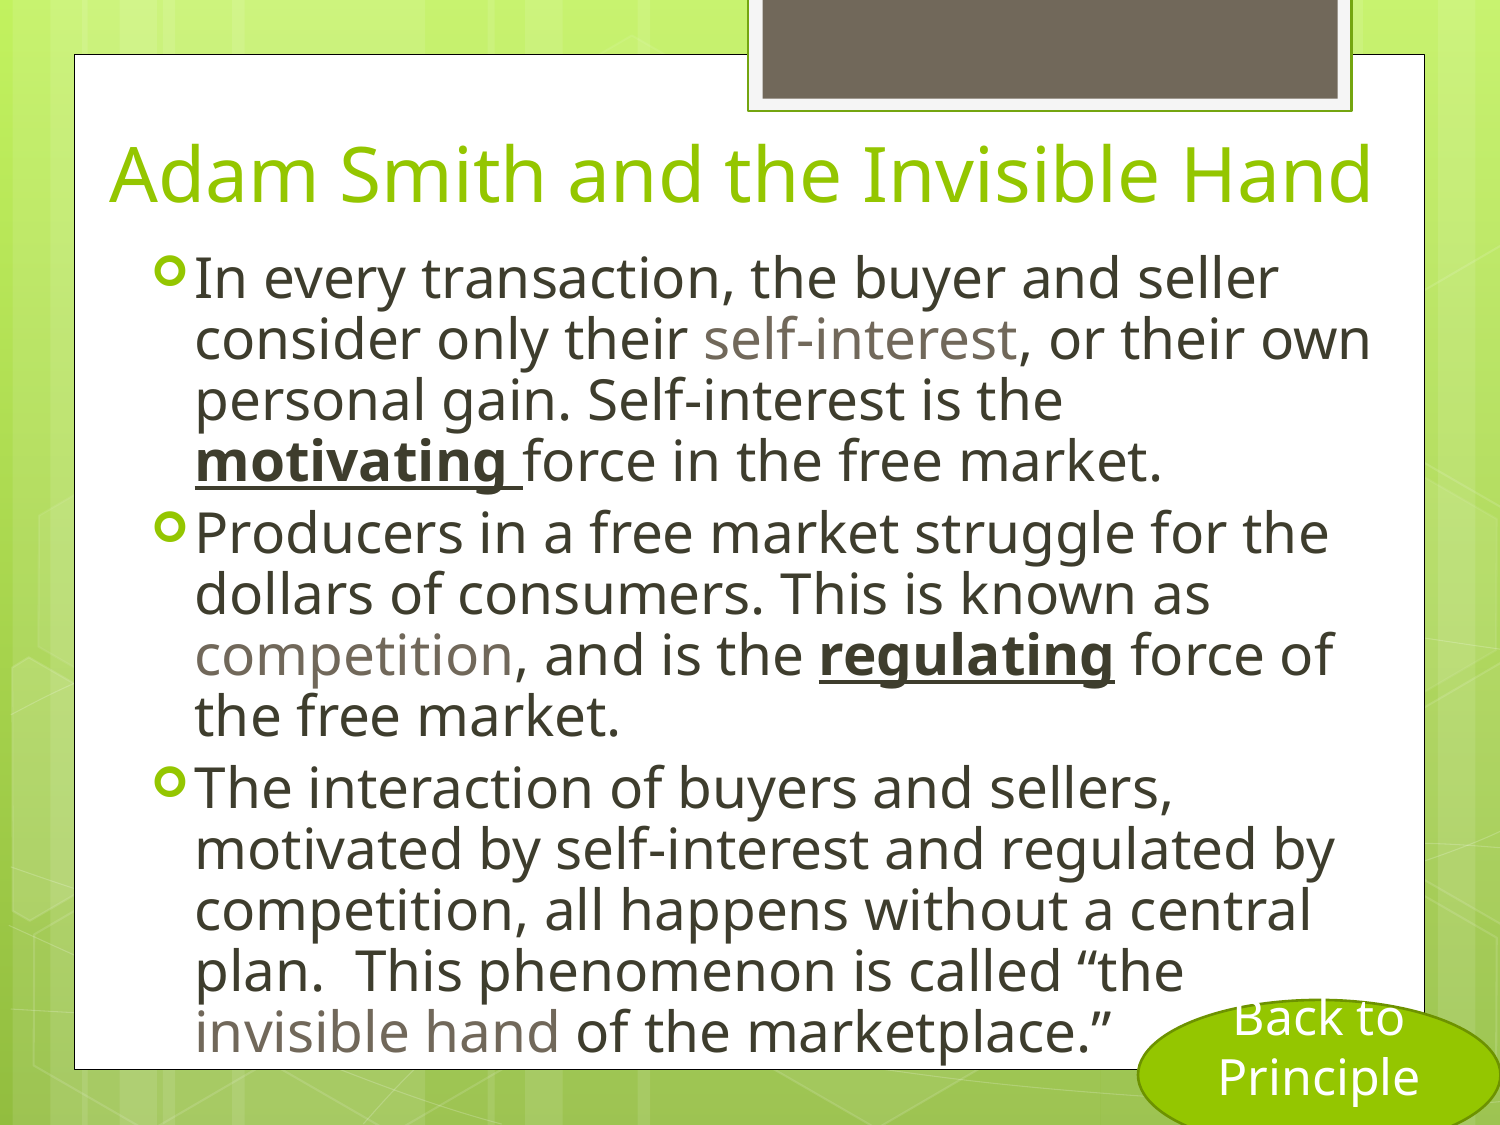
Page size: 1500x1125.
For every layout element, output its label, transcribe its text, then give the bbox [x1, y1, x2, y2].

text_box Back to Principles [1136, 998, 1500, 1125]
list In every transaction, the buyer and seller consider only their self-interest, or their own personal gain. Self-interest is the motivating force in the free market. Producers in a free market struggle for the dollars of consumers. This is known as competition, and is the regulating force of the free market. The interaction of buyers and sellers, motivated by self-interest and regulated by competition, all happens without a central plan. This phenomenon is called “the invisible hand of the marketplace.” [125, 242, 1400, 1080]
title Adam Smith and the Invisible Hand [94, 37, 1495, 225]
